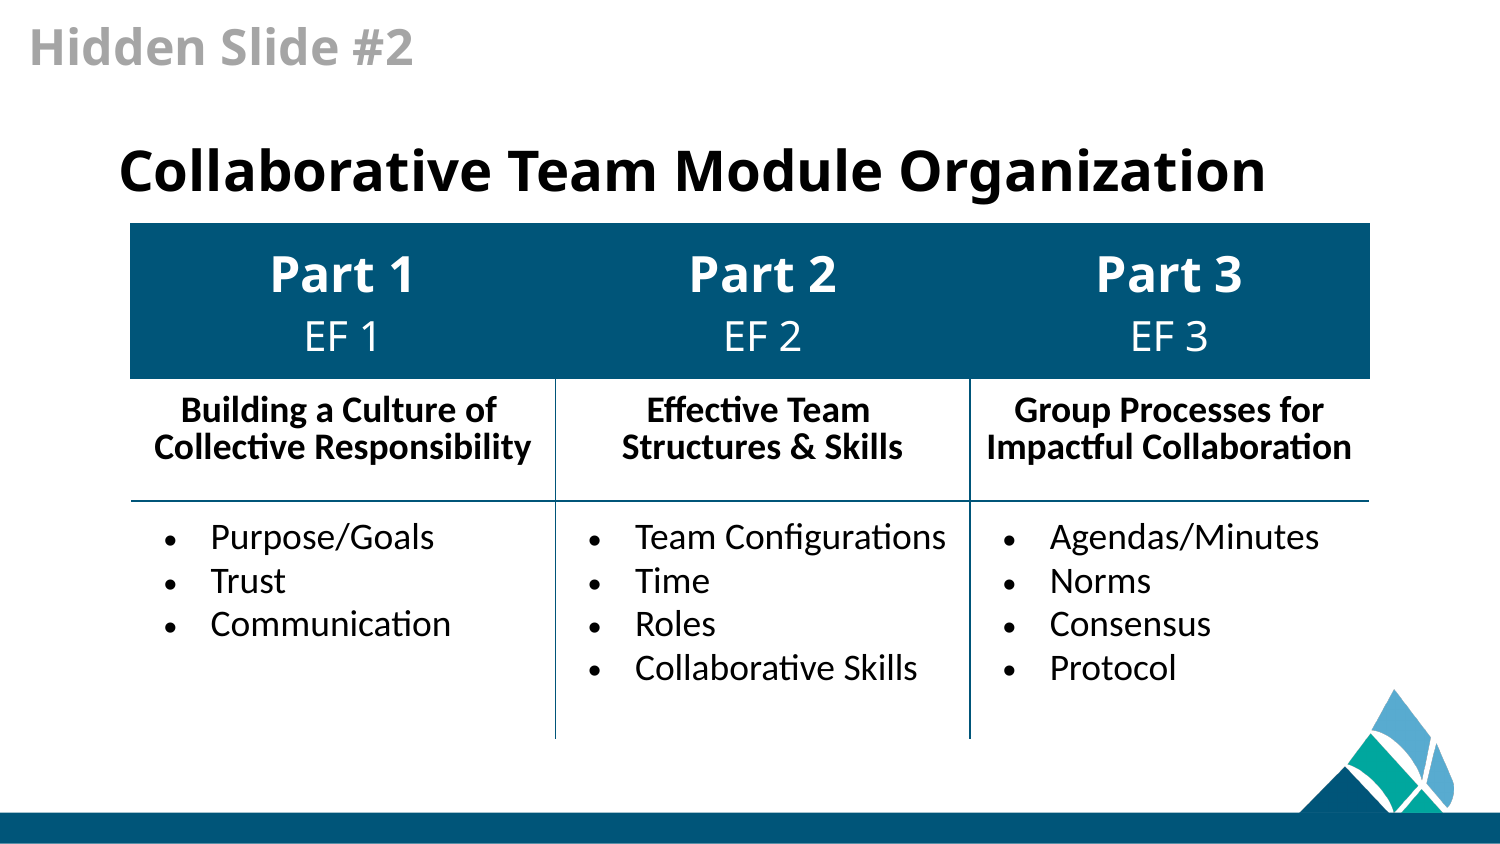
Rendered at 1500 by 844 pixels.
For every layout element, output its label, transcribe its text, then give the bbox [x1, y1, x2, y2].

table_cell Purpose/Goals Trust Communication [131, 502, 555, 739]
table_cell Agendas/Minutes Norms Consensus Protocol [971, 502, 1369, 739]
text_box Collaborative Team Module Organization [103, 119, 1397, 227]
table_cell Building a Culture of Collective Responsibility [131, 379, 555, 500]
table_cell Group Processes for Impactful Collaboration [971, 379, 1369, 500]
title Hidden Slide #2 [13, 0, 1308, 101]
picture [1299, 689, 1454, 812]
table_cell Team Configurations Time Roles Collaborative Skills [556, 502, 969, 739]
table_header Part 1 EF 1 [132, 225, 555, 379]
table_cell Effective Team Structures & Skills [556, 379, 969, 500]
table_header Part 2 EF 2 [556, 225, 969, 379]
table_header Part 3 EF 3 [971, 225, 1368, 379]
